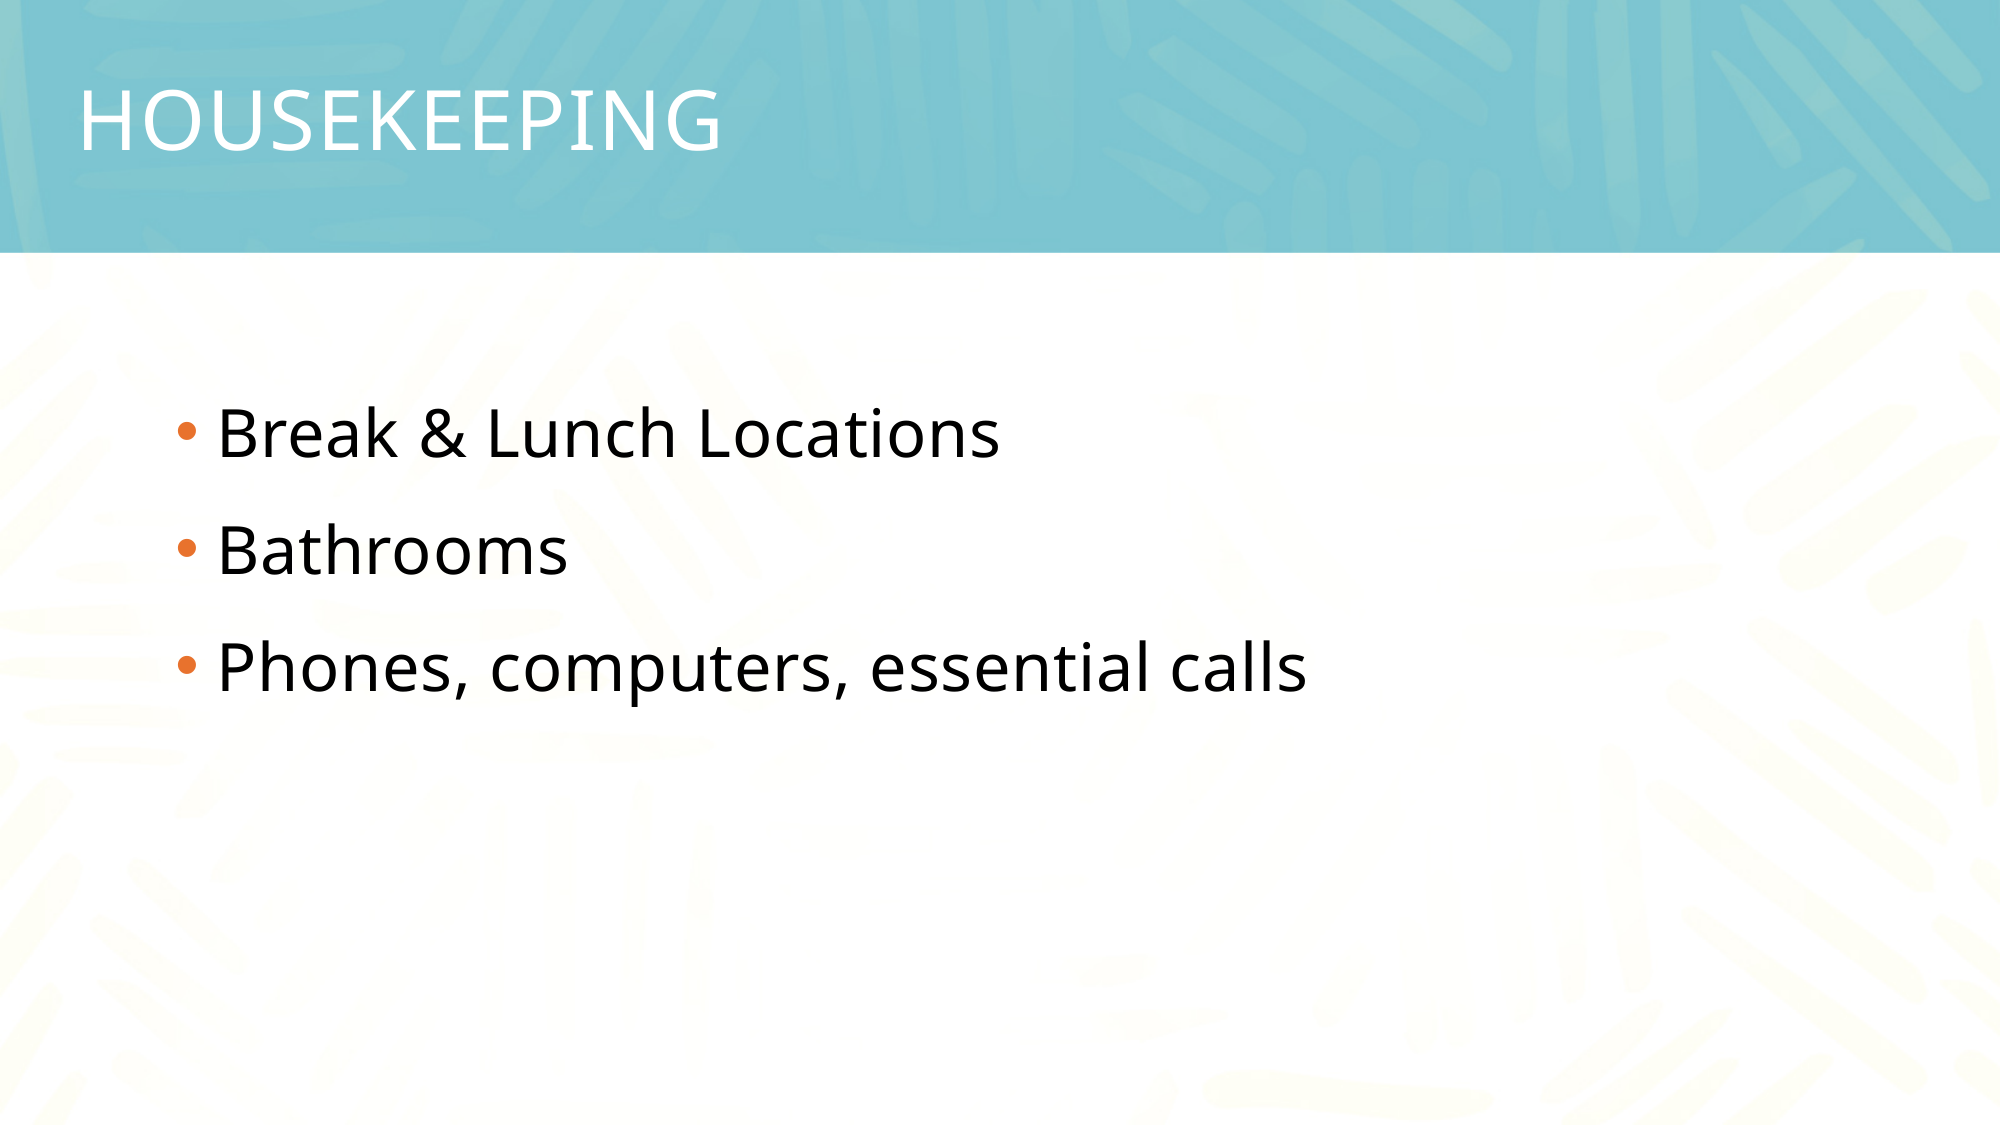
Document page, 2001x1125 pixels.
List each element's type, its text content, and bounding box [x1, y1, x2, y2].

title housekeeping [61, 33, 1938, 220]
list Break & Lunch Locations Bathrooms Phones, computers, essential calls [167, 374, 1763, 1036]
picture [0, 0, 2000, 1125]
